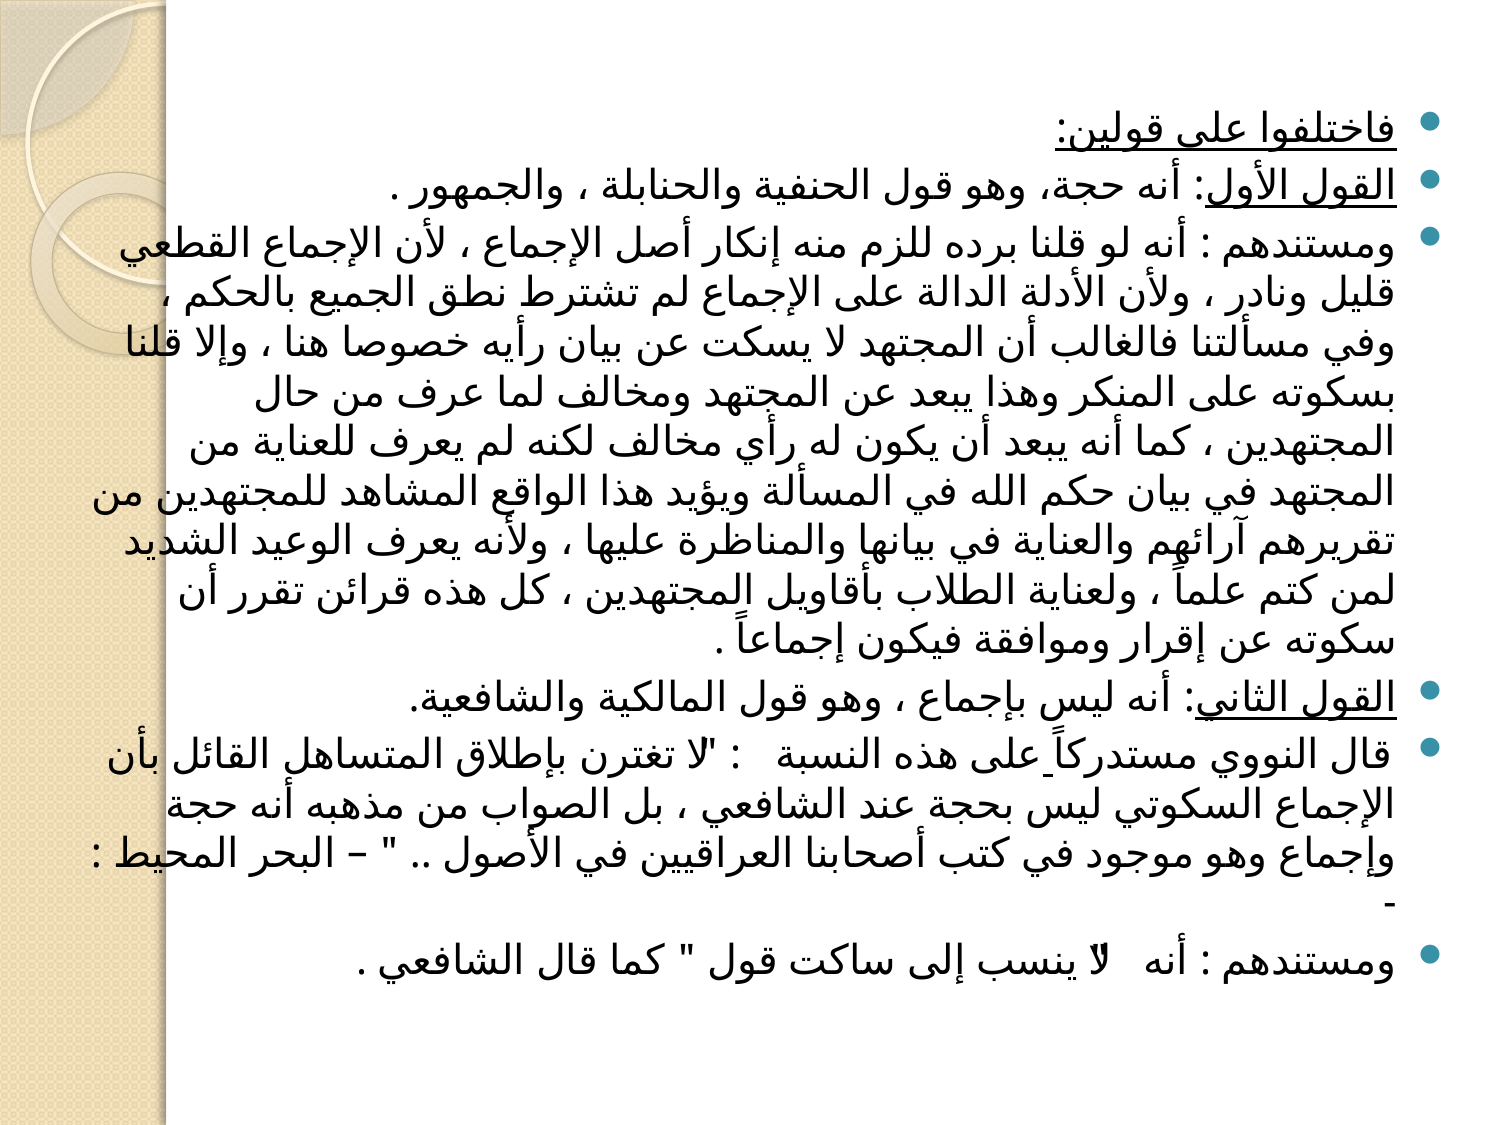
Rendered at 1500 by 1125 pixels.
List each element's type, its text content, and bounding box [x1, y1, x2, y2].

list فاختلفوا على قولين: القول الأول: أنه حجة، وهو قول الحنفية والحنابلة ، والجمهور . ومستندهم : أنه لو قلنا برده للزم منه إنكار أصل الإجماع ، لأن الإجماع القطعي قليل ونادر ، ولأن الأدلة الدالة على الإجماع لم تشترط نطق الجميع بالحكم ، وفي مسألتنا فالغالب أن المجتهد لا يسكت عن بيان رأيه خصوصا هنا ، وإلا قلنا بسكوته على المنكر وهذا يبعد عن المجتهد ومخالف لما عرف من حال المجتهدين ، كما أنه يبعد أن يكون له رأي مخالف لكنه لم يعرف للعناية من المجتهد في بيان حكم الله في المسألة ويؤيد هذا الواقع المشاهد للمجتهدين من تقريرهم آرائهم والعناية في بيانها والمناظرة عليها ، ولأنه يعرف الوعيد الشديد لمن كتم علماً ، ولعناية الطلاب بأقاويل المجتهدين ، كل هذه قرائن تقرر أن سكوته عن إقرار وموافقة فيكون إجماعاً . القول الثاني: أنه ليس بإجماع ، وهو قول المالكية والشافعية. قال النووي مستدركاً على هذه النسبة : " لا تغترن بإطلاق المتساهل القائل بأن الإجماع السكوتي ليس بحجة عند الشافعي ، بل الصواب من مذهبه أنه حجة وإجماع وهو موجود في كتب أصحابنا العراقيين في الأصول .. " – البحر المحيط : - ومستندهم : أنه "لا ينسب إلى ساكت قول " كما قال الشافعي . [75, 93, 1465, 1005]
